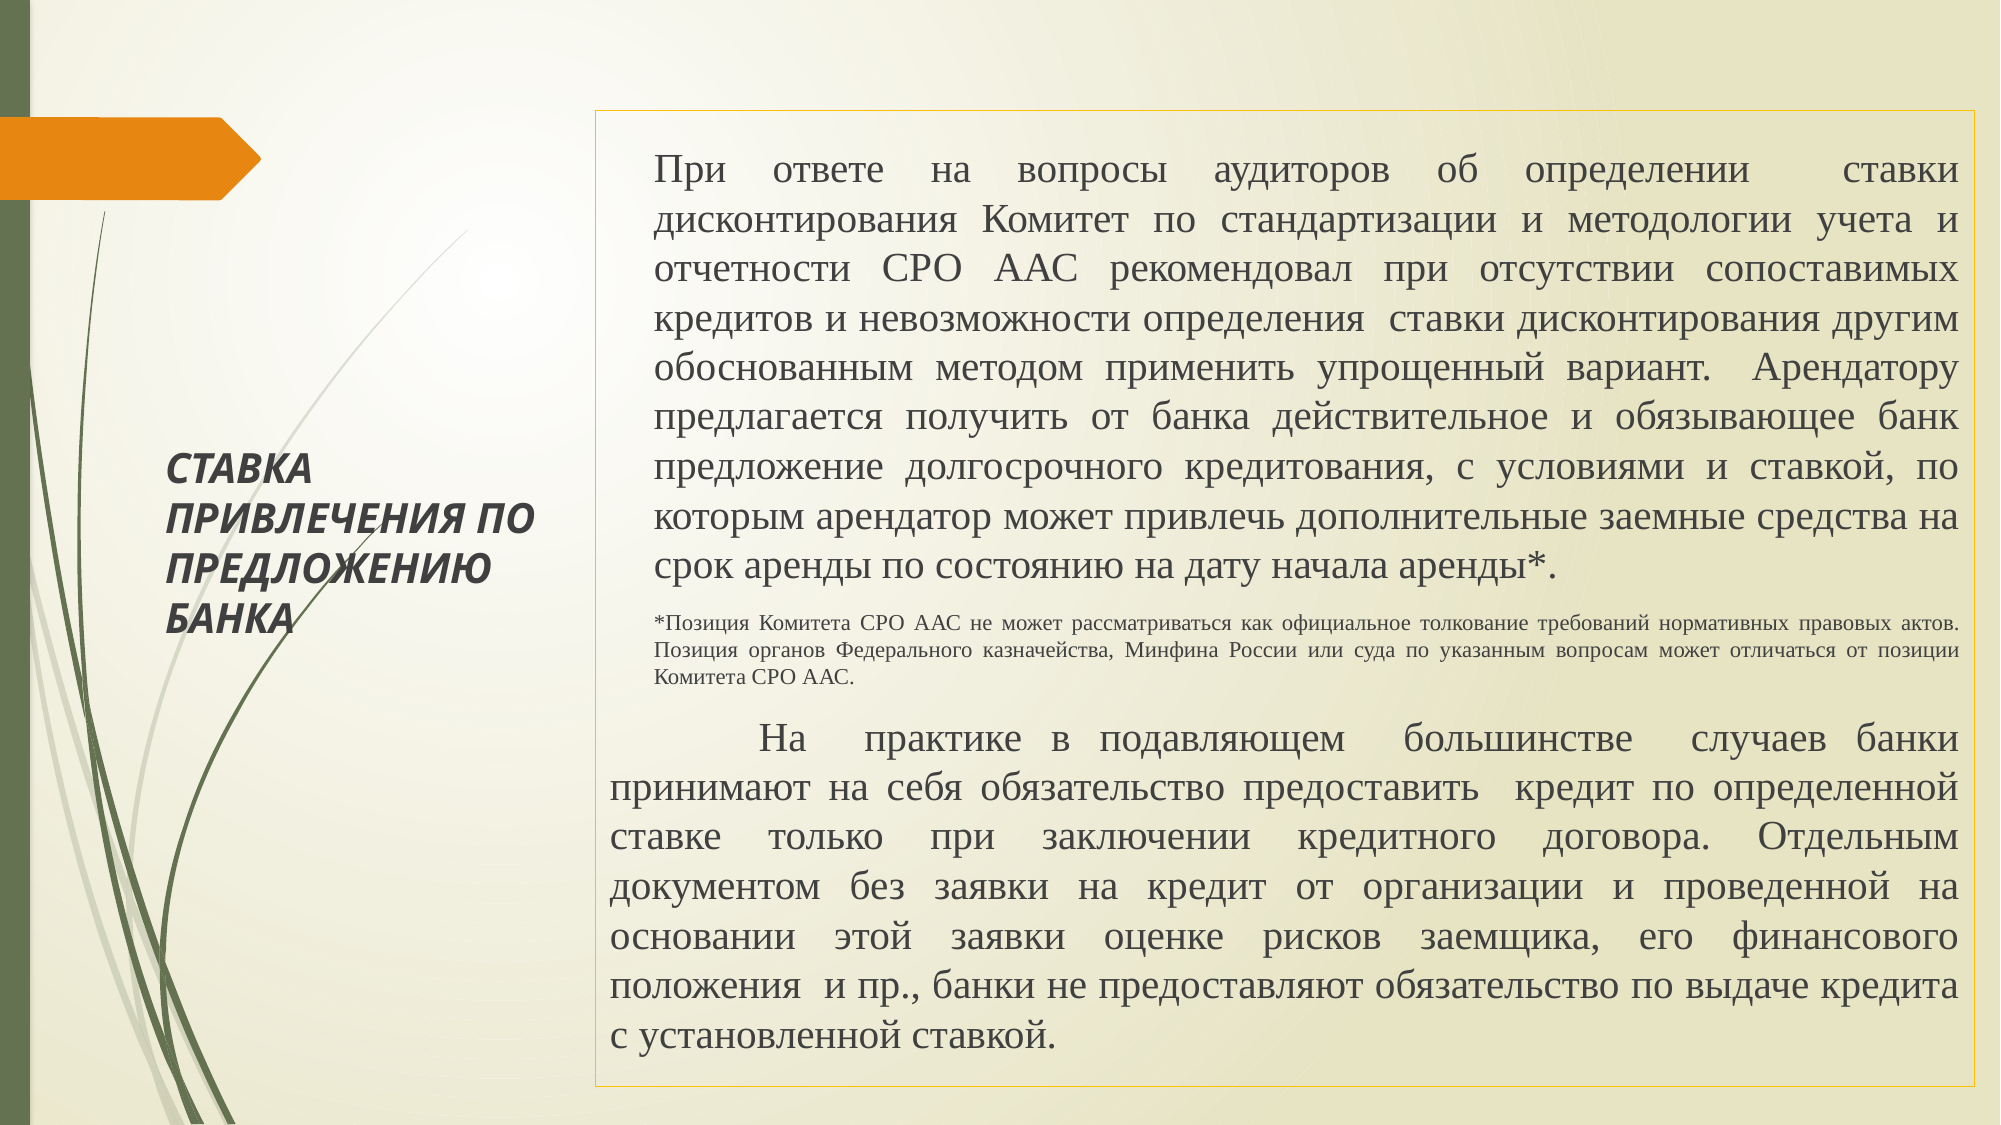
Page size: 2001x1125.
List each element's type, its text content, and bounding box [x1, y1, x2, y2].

list При ответе на вопросы аудиторов об определении ставки дисконтирования Комитет по стандартизации и методологии учета и отчетности СРО ААС рекомендовал при отсутствии сопоставимых кредитов и невозможности определения ставки дисконтирования другим обоснованным методом применить упрощенный вариант. Арендатору предлагается получить от банка действительное и обязывающее банк предложение долгосрочного кредитования, с условиями и ставкой, по которым арендатор может привлечь дополнительные заемные средства на срок аренды по состоянию на дату начала аренды*. *Позиция Комитета СРО ААС не может рассматриваться как официальное толкование требований нормативных правовых актов. Позиция органов Федерального казначейства, Минфина России или суда по указанным вопросам может отличаться от позиции Комитета СРО ААС. На практике в подавляющем большинстве случаев банки принимают на себя обязательство предоставить кредит по определенной ставке только при заключении кредитного договора. Отдельным документом без заявки на кредит от организации и проведенной на основании этой заявки оценке рисков заемщика, его финансового положения и пр., банки не предоставляют обязательство по выдаче кредита с установленной ставкой. [595, 110, 1975, 1087]
list СТАВКА ПРИВЛЕЧЕНИЯ ПО ПРЕДЛОЖЕНИЮ БАНКА [150, 110, 564, 962]
